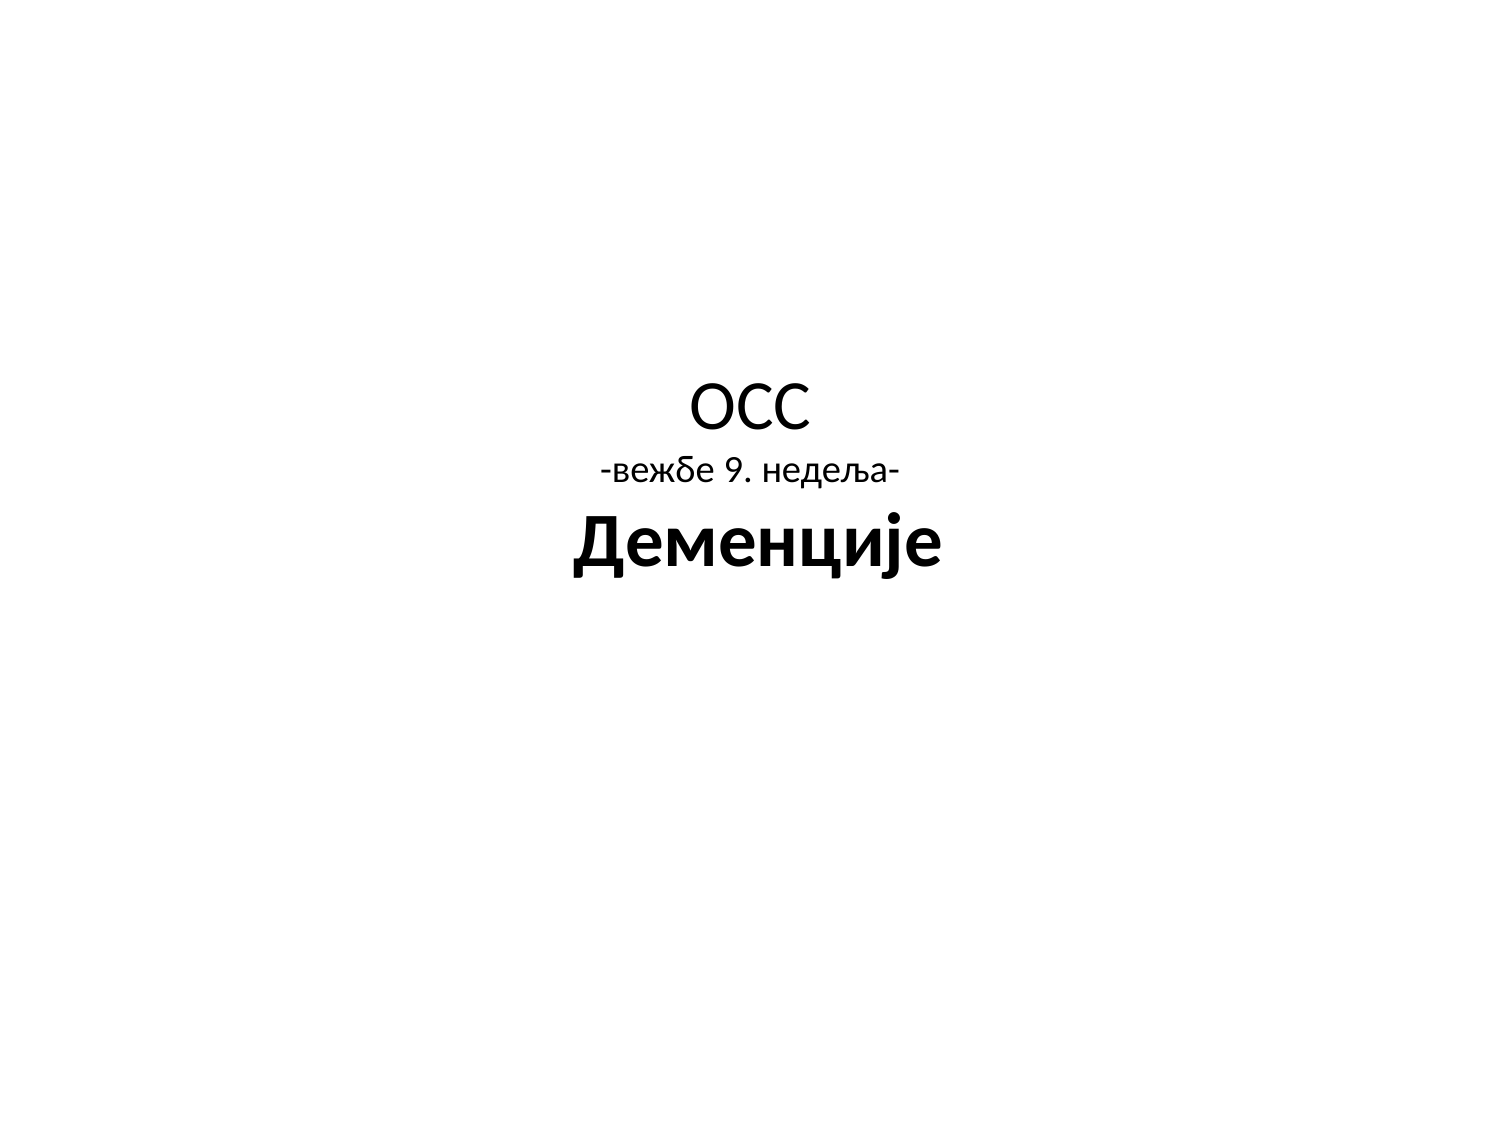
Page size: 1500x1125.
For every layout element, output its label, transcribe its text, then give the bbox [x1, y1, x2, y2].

title ОСС -вежбе 9. недеља- Деменције [112, 350, 1388, 592]
